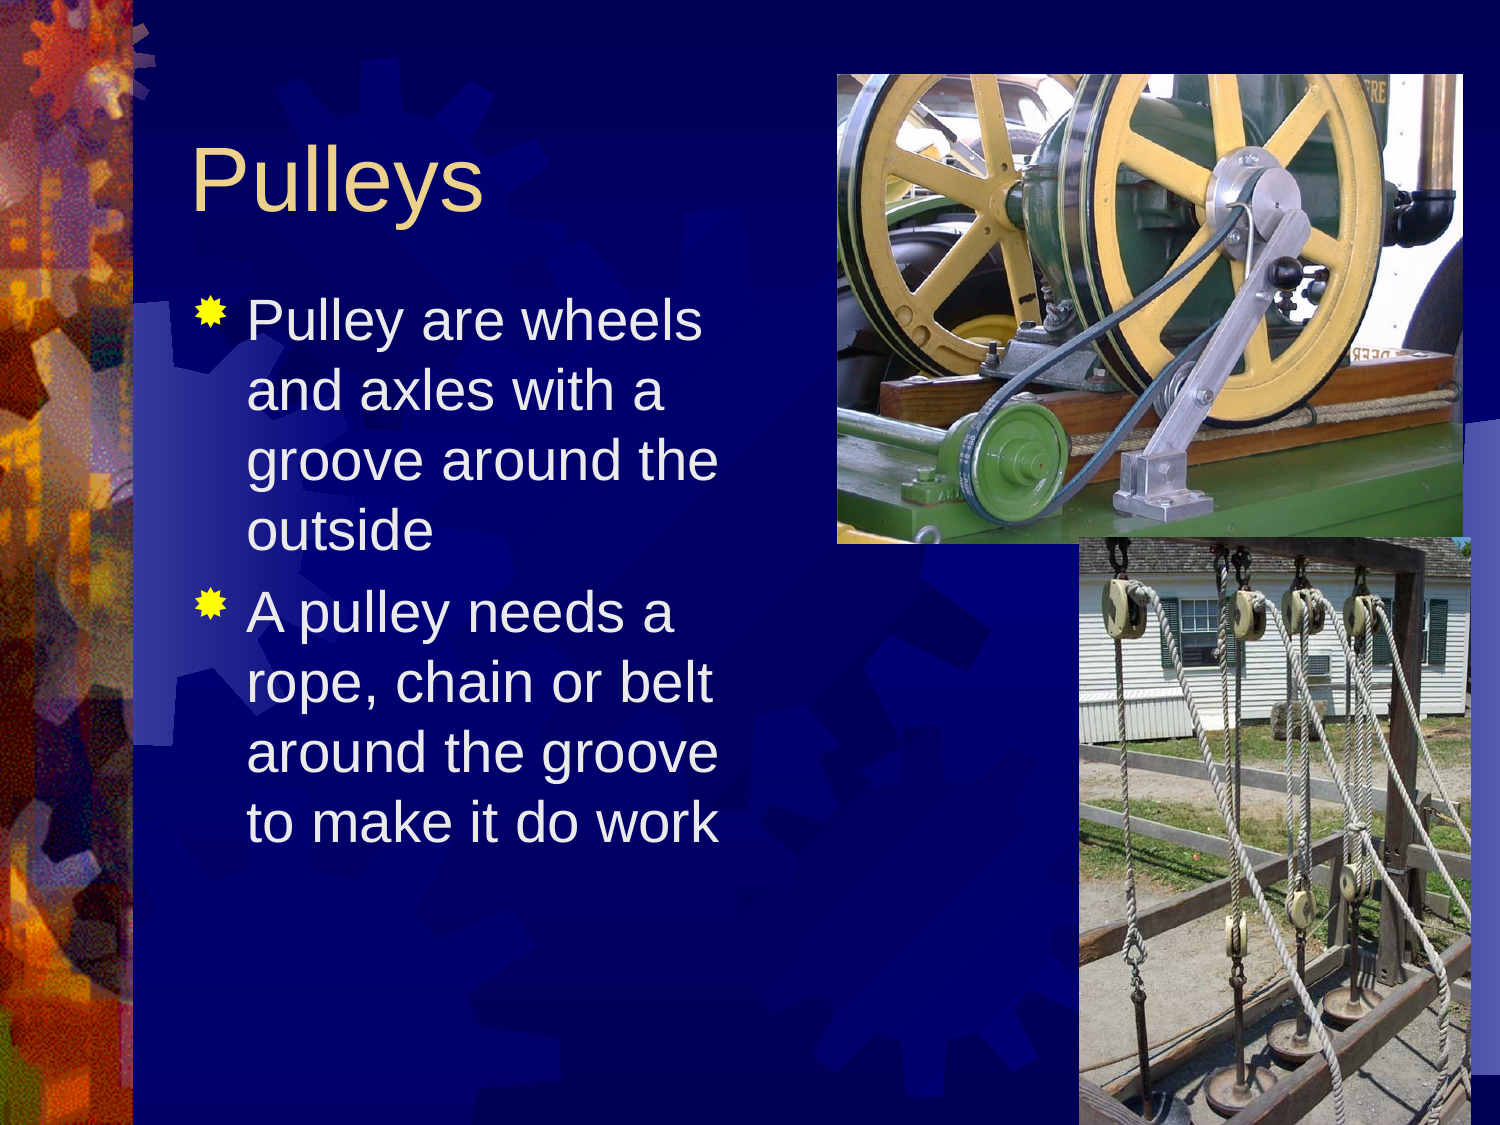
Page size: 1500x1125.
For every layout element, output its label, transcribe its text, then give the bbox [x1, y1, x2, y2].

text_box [837, 74, 1463, 544]
title Pulleys [174, 49, 1451, 238]
picture [1078, 537, 1471, 1125]
picture [0, 0, 133, 1125]
list Pulley are wheels and axles with a groove around the outside A pulley needs a rope, chain or belt around the groove to make it do work [174, 274, 801, 951]
